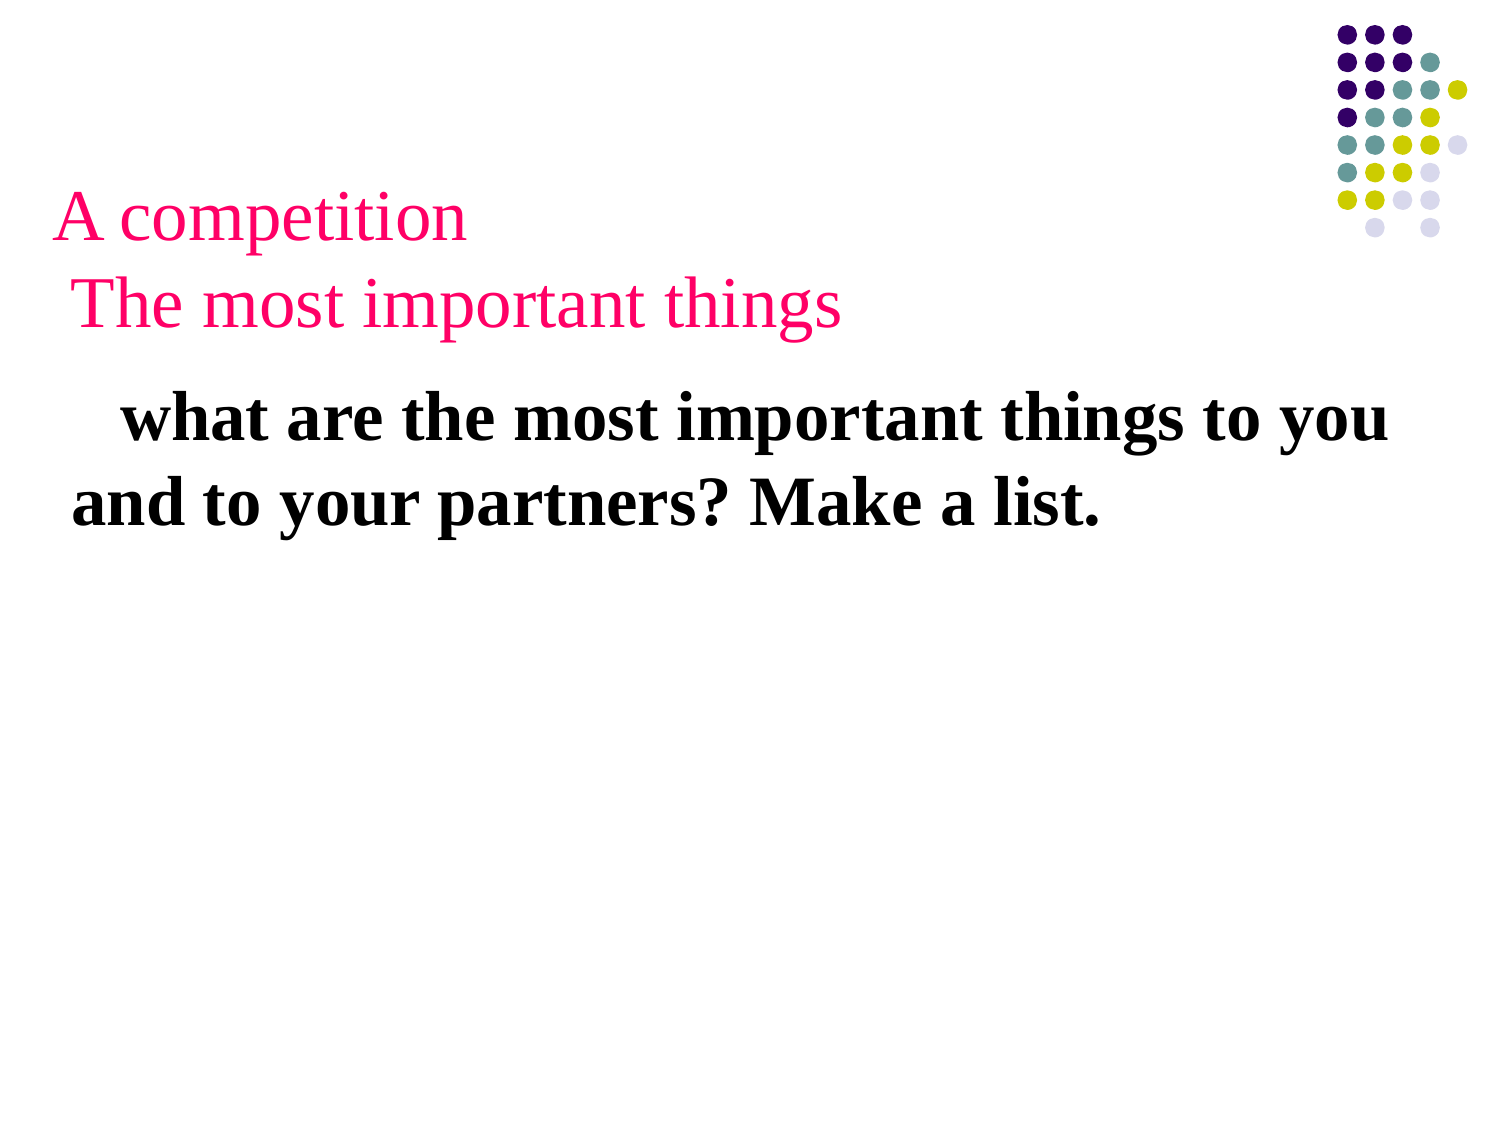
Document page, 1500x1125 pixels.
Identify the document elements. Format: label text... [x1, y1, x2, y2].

title A competition The most important things [37, 24, 1450, 350]
list what are the most important things to you and to your partners? Make a list. [0, 362, 1500, 1125]
